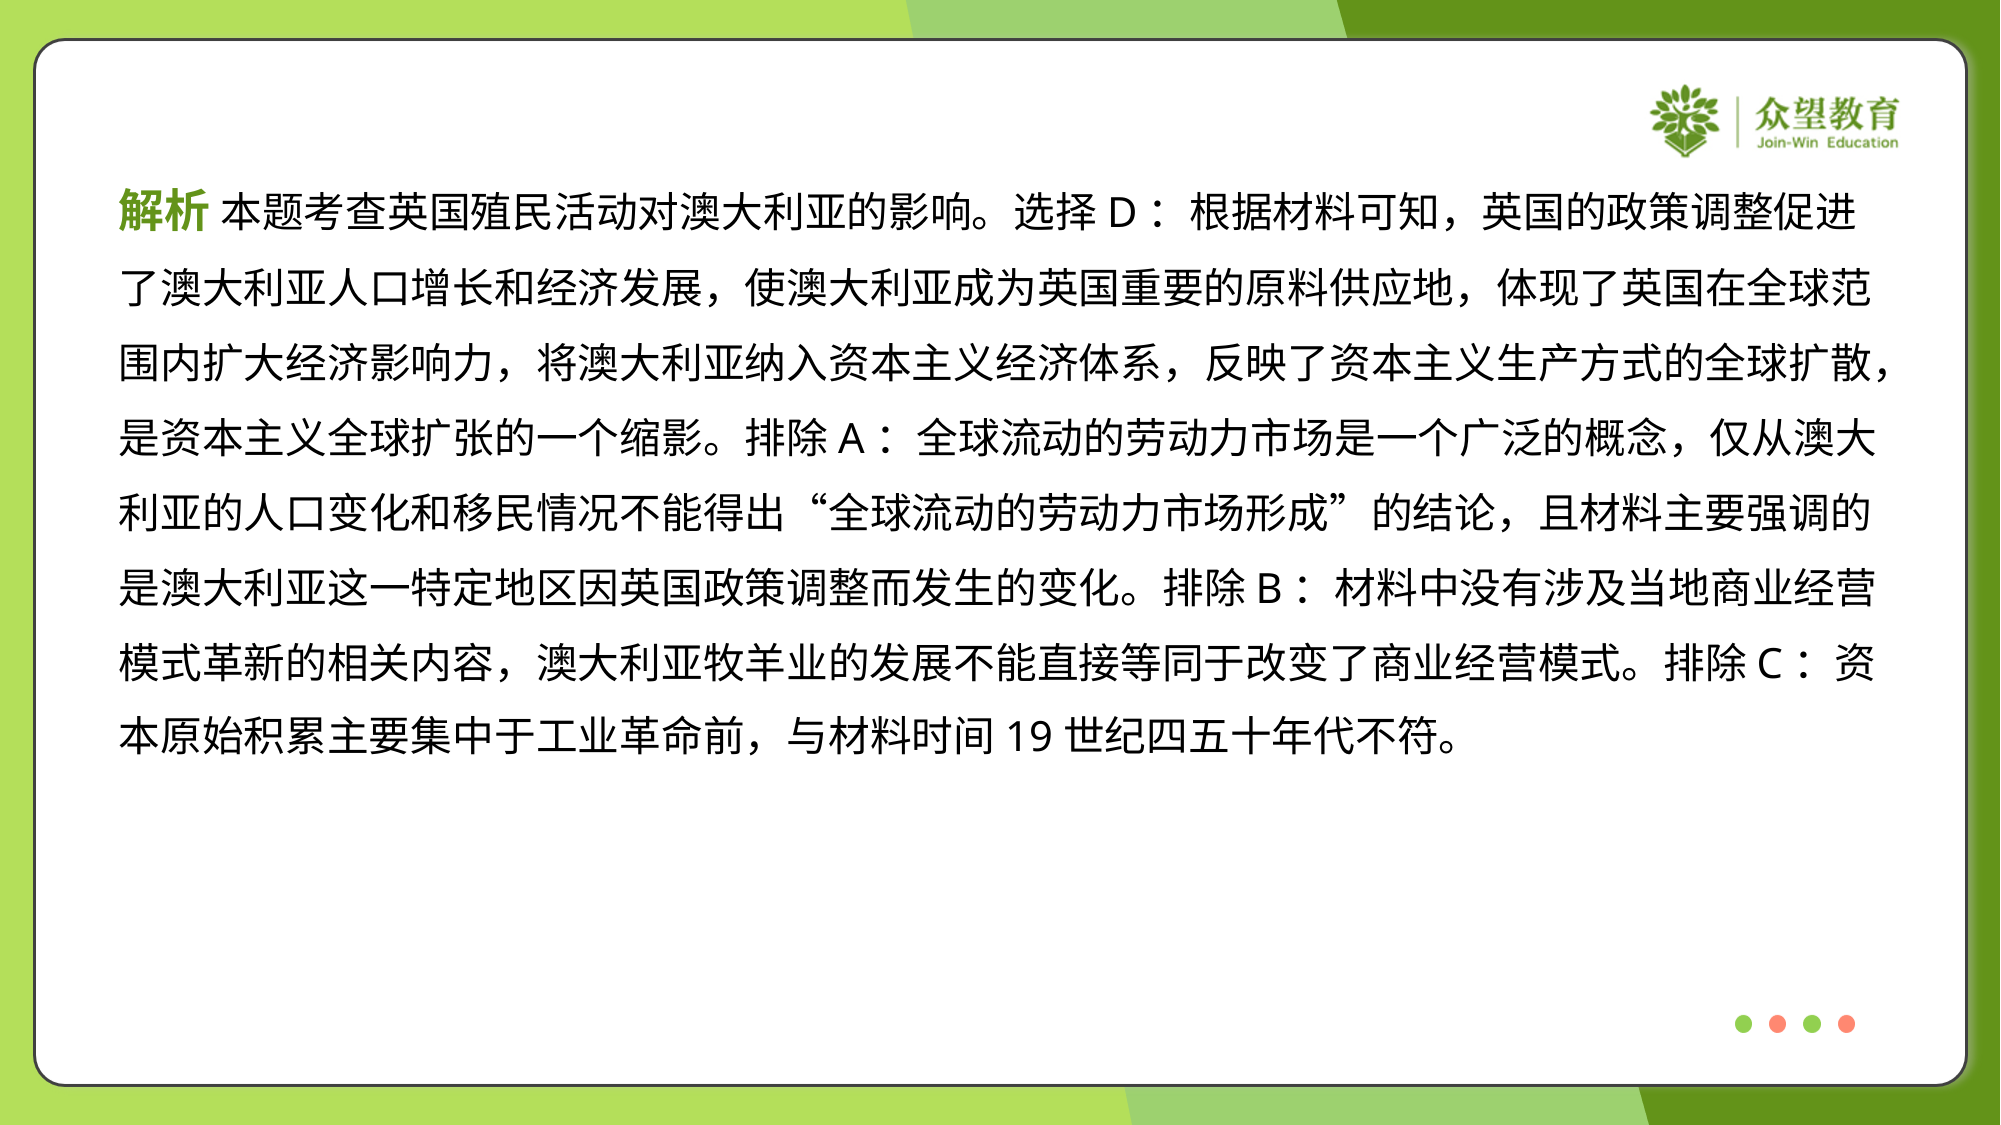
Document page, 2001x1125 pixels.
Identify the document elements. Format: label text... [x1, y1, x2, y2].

picture [0, 0, 2000, 1125]
text_box 解析 本题考查英国殖民活动对澳大利亚的影响。选择D：根据材料可知，英国的政策调整促进 了澳大利亚人口增长和经济发展，使澳大利亚成为英国重要的原料供应地，体现了英国在全球范 围内扩大经济影响力，将澳大利亚纳入资本主义经济体系，反映了资本主义生产方式的全球扩散， 是资本主义全球扩张的一个缩影。排除A：全球流动的劳动力市场是一个广泛的概念，仅从澳大 利亚的人口变化和移民情况不能得出“全球流动的劳动力市场形成”的结论，且材料主要强调的 是澳大利亚这一特定地区因英国政策调整而发生的变化。排除B：材料中没有涉及当地商业经营 模式革新的相关内容，澳大利亚牧羊业的发展不能直接等同于改变了商业经营模式。排除C：资 本原始积累主要集中于工业革命前，与材料时间19世纪四五十年代不符。 [118, 159, 1883, 752]
